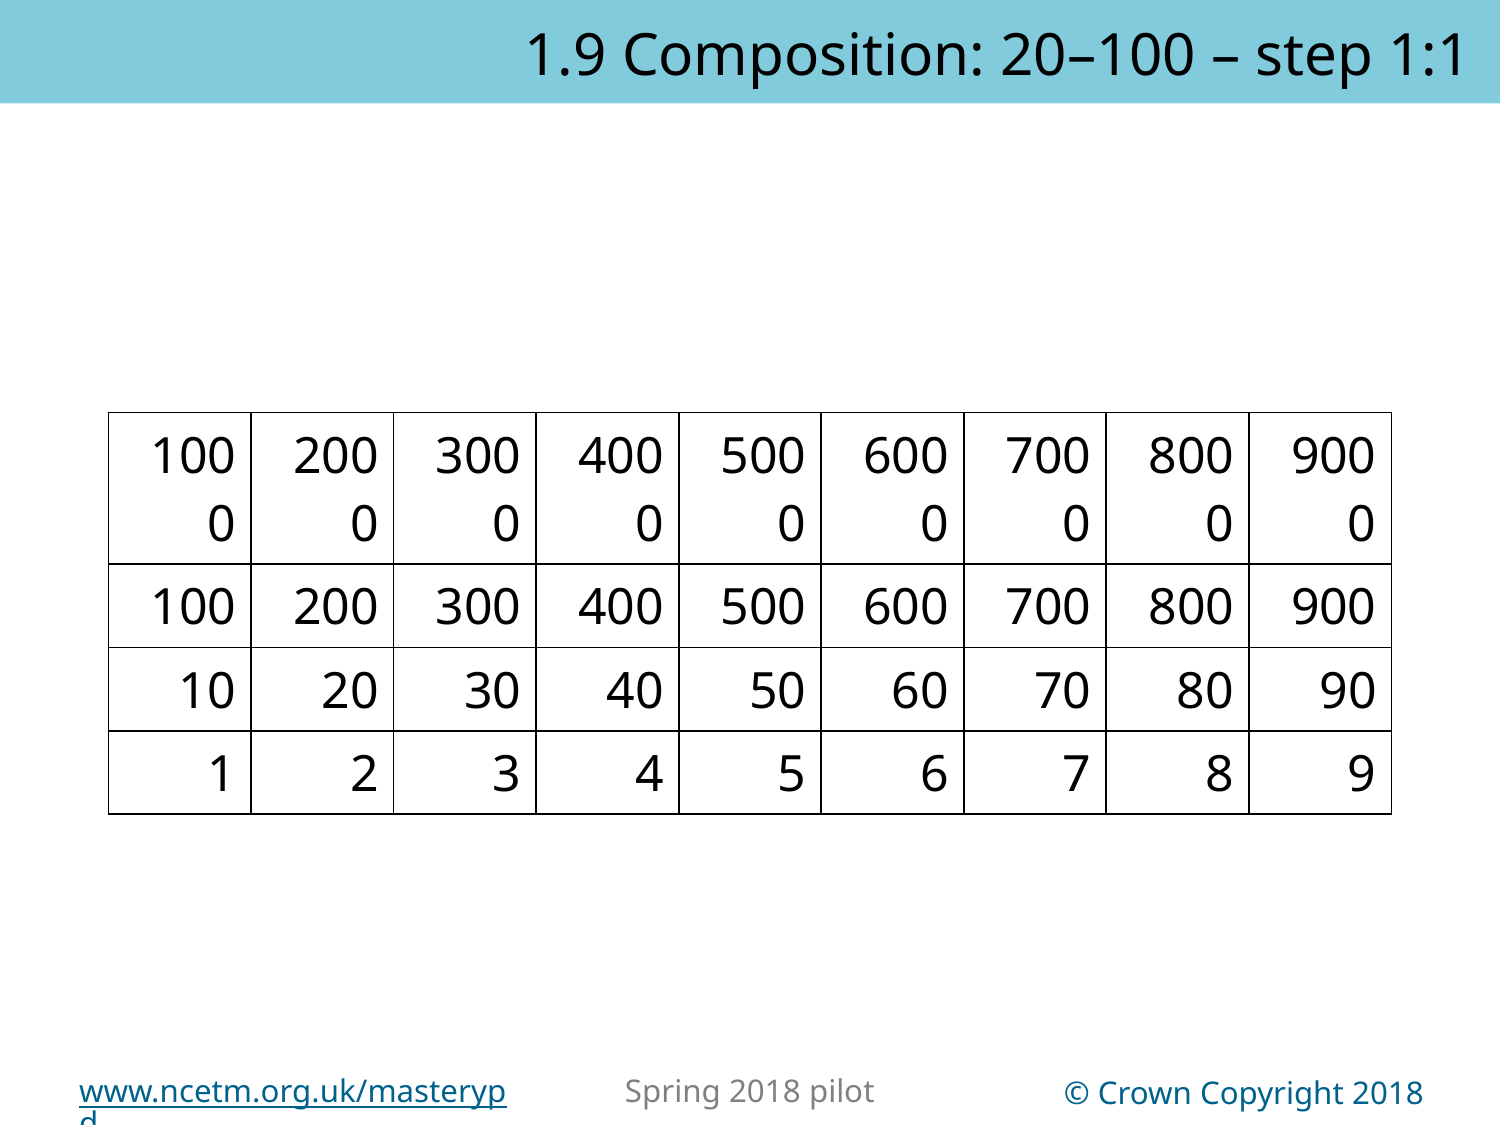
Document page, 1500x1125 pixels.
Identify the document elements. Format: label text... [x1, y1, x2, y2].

table_cell 7 [965, 732, 1105, 813]
table_header 6000 [822, 413, 963, 563]
table_cell 60 [822, 648, 963, 730]
table_cell 90 [1250, 648, 1391, 730]
table_header 4000 [537, 413, 678, 563]
table_cell 3 [394, 732, 535, 813]
table_header 9000 [1250, 413, 1391, 563]
table_cell 5 [680, 732, 820, 813]
table_header 7000 [965, 413, 1105, 563]
table_cell 800 [1107, 565, 1248, 647]
table_cell 700 [965, 565, 1105, 647]
list 1.9 Composition: 20–100 – step 1:1 [0, 0, 1500, 104]
table_cell 10 [109, 648, 250, 730]
table_cell 400 [537, 565, 678, 647]
table_header 3000 [394, 413, 535, 563]
table_cell 300 [394, 565, 535, 647]
table_header 5000 [680, 413, 820, 563]
table_cell 900 [1250, 565, 1391, 647]
table_cell 6 [822, 732, 963, 813]
table_cell 100 [109, 565, 250, 647]
table_cell 9 [1250, 732, 1391, 813]
table_cell 70 [965, 648, 1105, 730]
table_cell 2 [252, 732, 393, 813]
table_cell 600 [822, 565, 963, 647]
table_cell 50 [680, 648, 820, 730]
table_cell 8 [1107, 732, 1248, 813]
table_cell 80 [1107, 648, 1248, 730]
table_header 1000 [109, 413, 250, 563]
table_header 2000 [252, 413, 393, 563]
table_cell 500 [680, 565, 820, 647]
table_cell 4 [537, 732, 678, 813]
table_header 8000 [1107, 413, 1248, 563]
table_cell 40 [537, 648, 678, 730]
table_cell 200 [252, 565, 393, 647]
table_cell 20 [252, 648, 393, 730]
table_cell 30 [394, 648, 535, 730]
table_cell 1 [109, 732, 250, 813]
